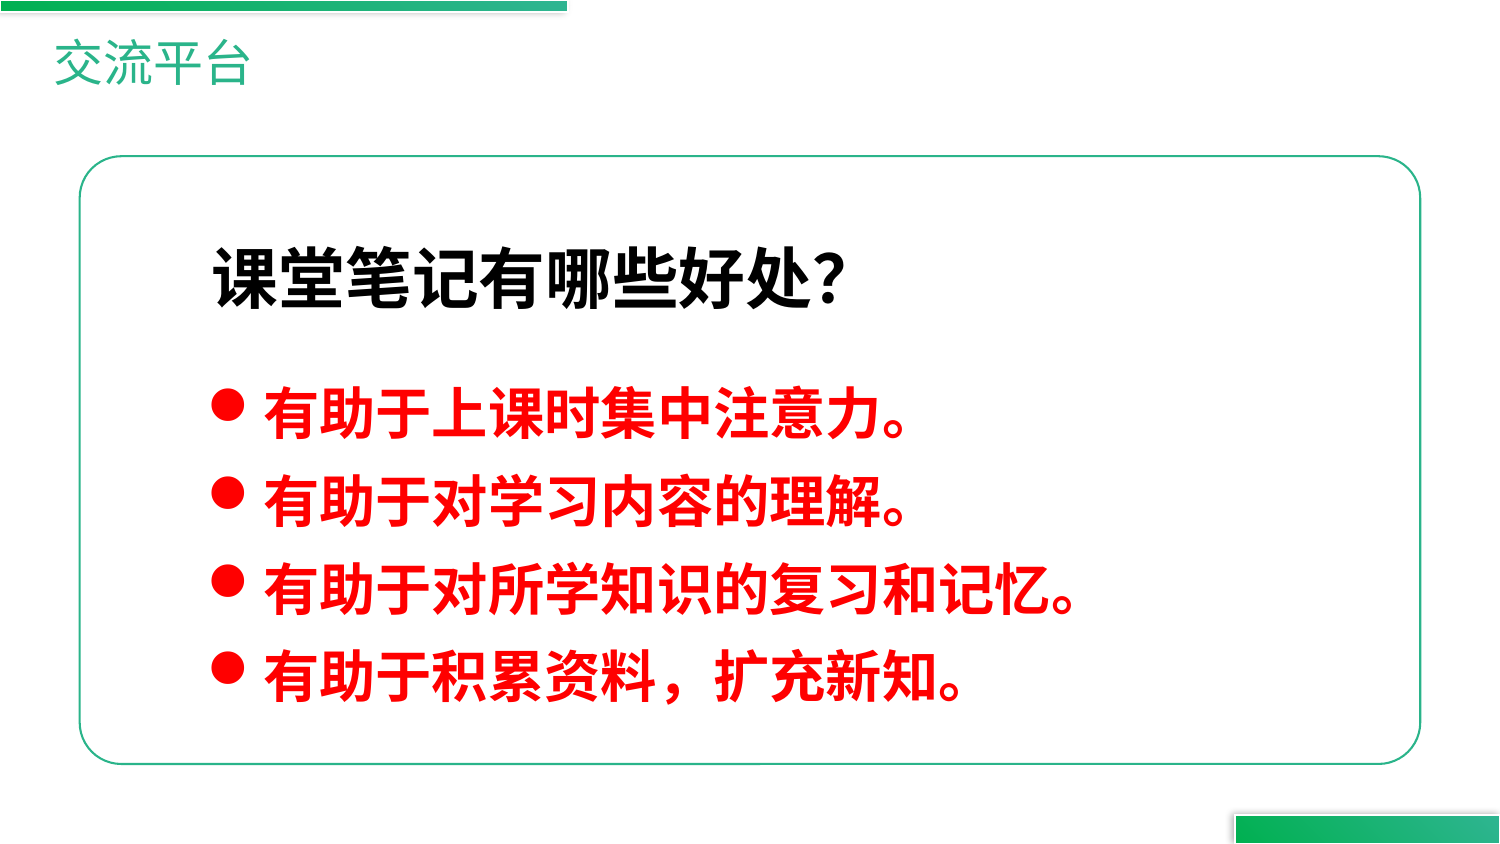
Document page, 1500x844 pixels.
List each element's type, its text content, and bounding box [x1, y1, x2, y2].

text_box 课堂笔记有哪些好处？ [200, 231, 891, 323]
text_box 有助于上课时集中注意力。 有助于对学习内容的理解。 有助于对所学知识的复习和记忆。 有助于积累资料，扩充新知。 [195, 352, 1119, 715]
list 交流平台 [41, 32, 382, 94]
